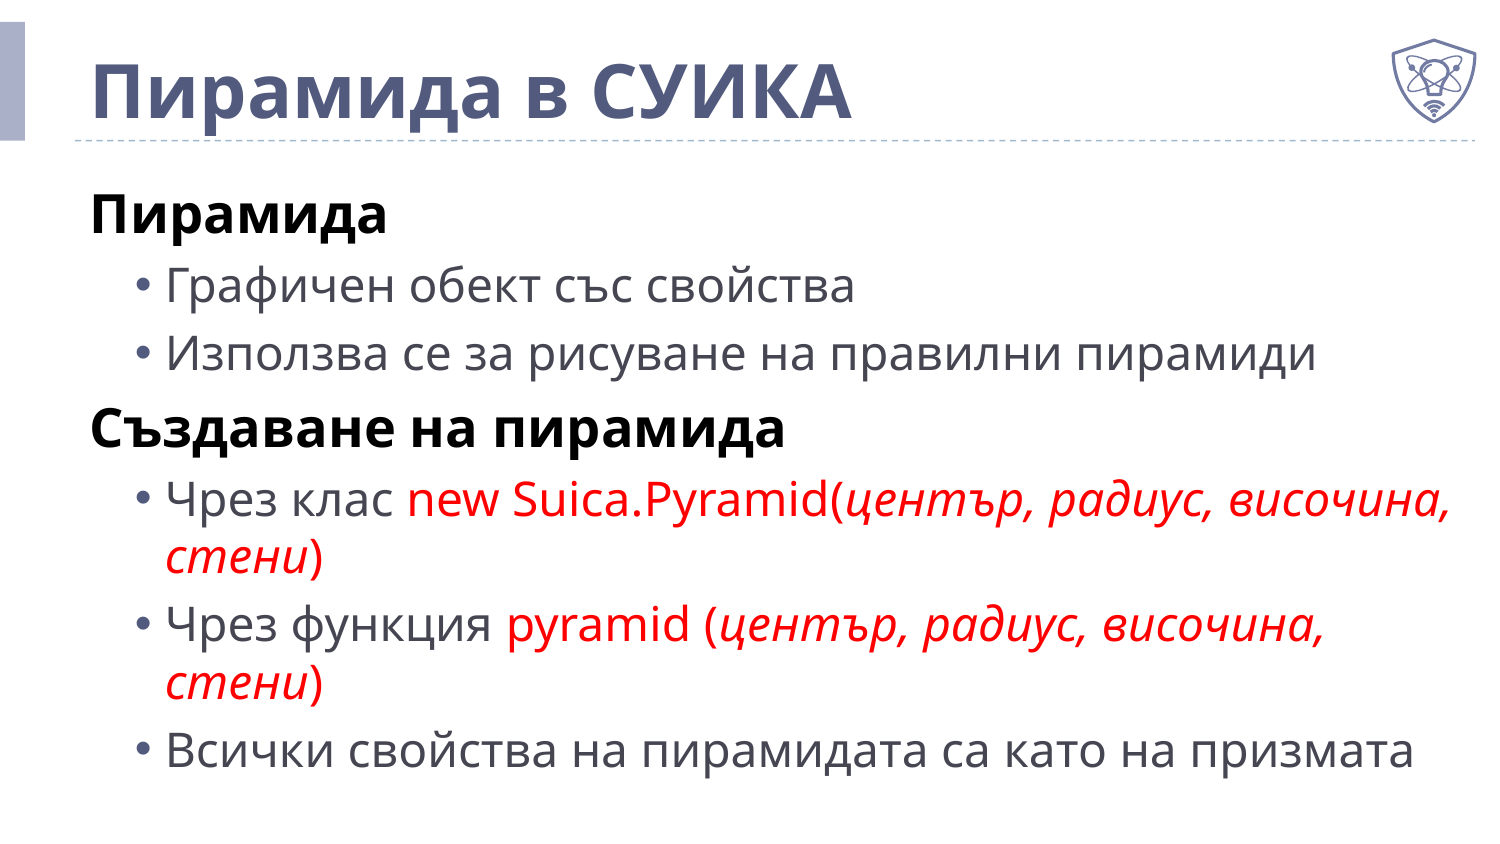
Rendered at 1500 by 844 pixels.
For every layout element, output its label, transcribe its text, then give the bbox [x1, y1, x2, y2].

title Пирамида в СУИКА [75, 18, 1475, 141]
list Пирамида Графичен обект със свойства Използва се за рисуване на правилни пирамиди Създаване на пирамида Чрез клас new Suica.Pyramid(център, радиус, височина, стени) Чрез функция pyramid (център, радиус, височина, стени) Всички свойства на пирамидата са като на призмата [75, 171, 1500, 835]
